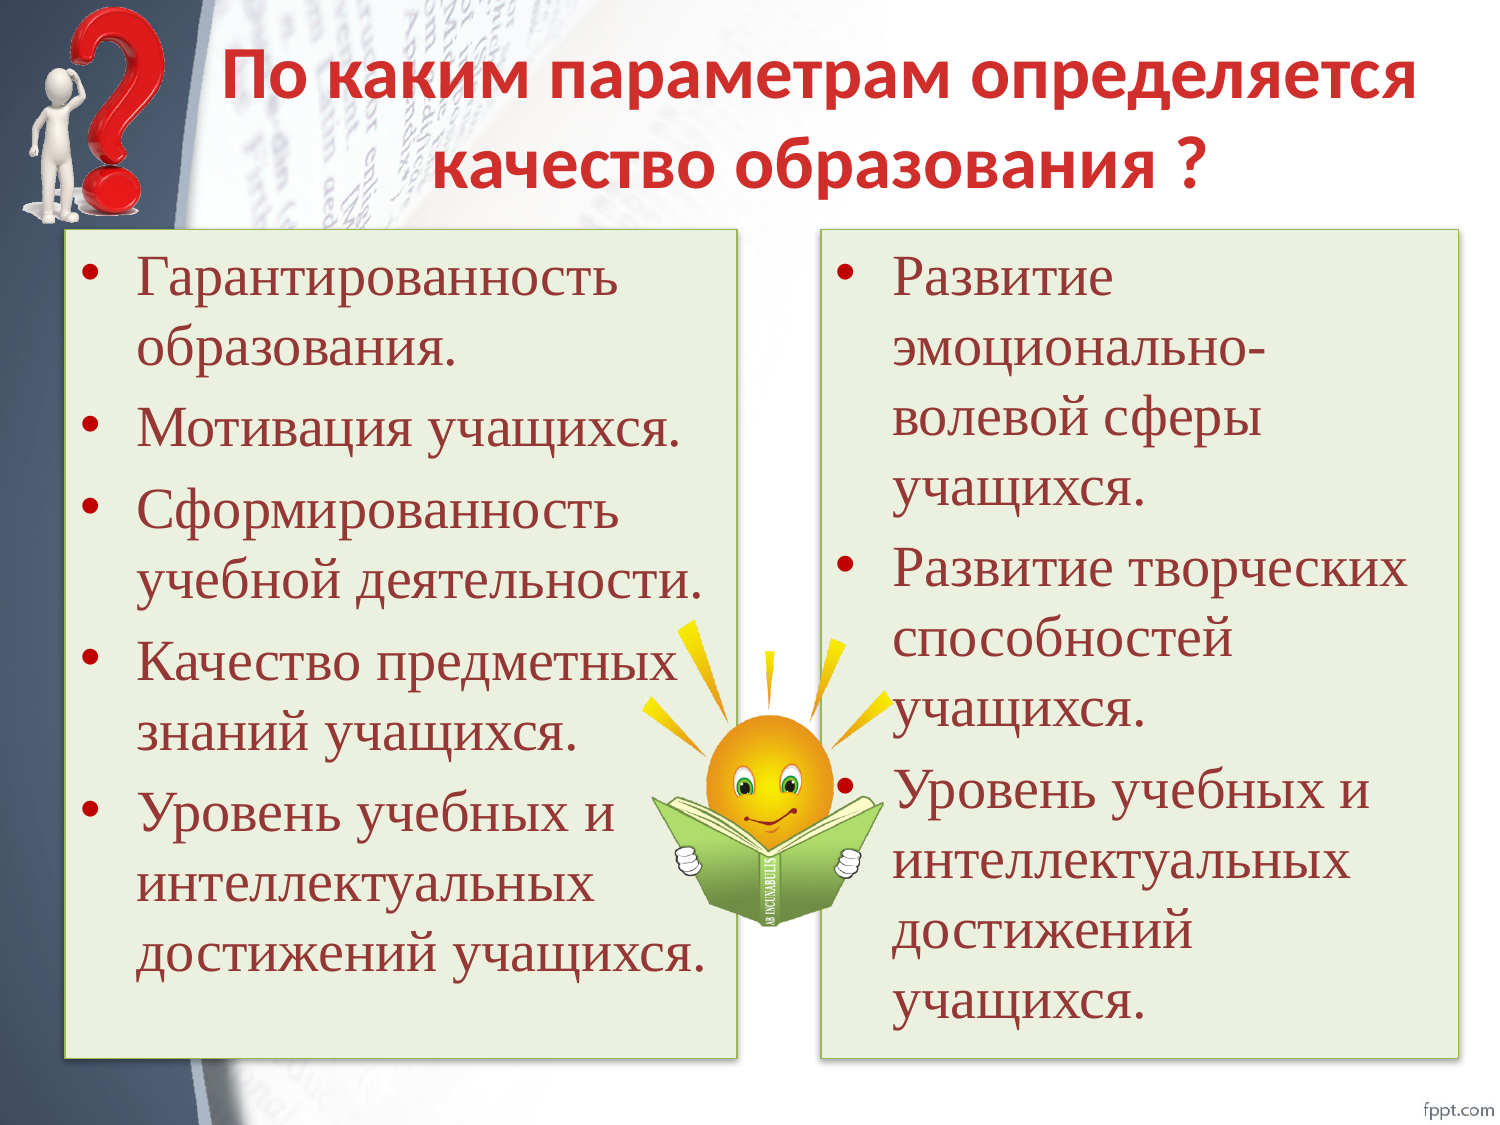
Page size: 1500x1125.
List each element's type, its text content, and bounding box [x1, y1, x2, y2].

picture [0, 0, 1500, 1125]
list Гарантированность образования. Мотивация учащихся. Сформированность учебной деятельности. Качество предметных знаний учащихся. Уровень учебных и интеллектуальных достижений учащихся. [64, 229, 738, 1059]
list Развитие эмоционально-волевой сферы учащихся. Развитие творческих способностей учащихся. Уровень учебных и интеллектуальных достижений учащихся. [820, 229, 1459, 1059]
title По каким параметрам определяется качество образования ? [206, 19, 1435, 208]
